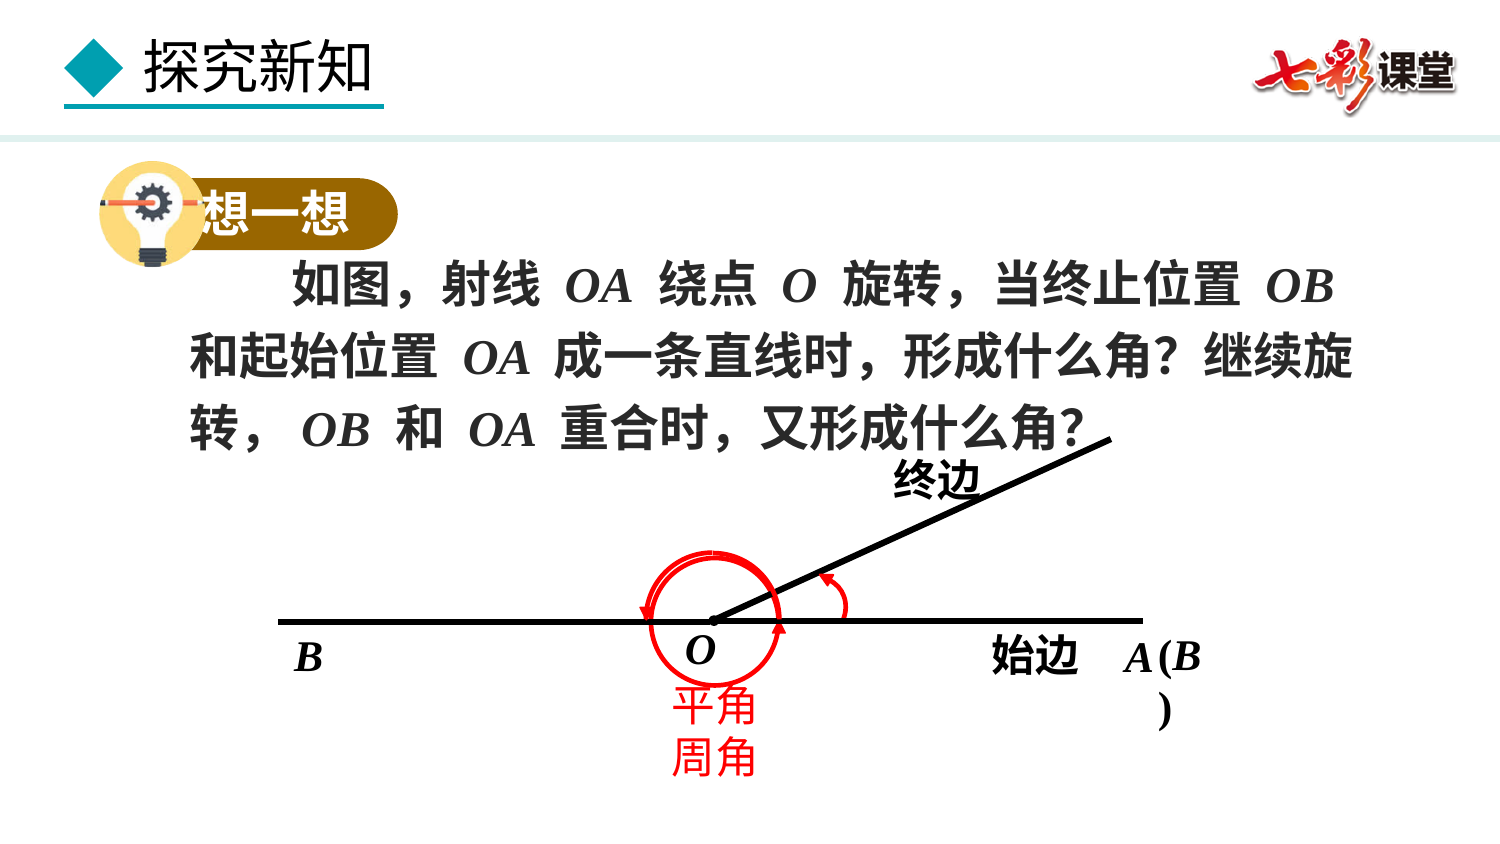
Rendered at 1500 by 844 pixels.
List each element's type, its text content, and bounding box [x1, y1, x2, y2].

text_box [784, 613, 1188, 689]
picture [1249, 32, 1461, 118]
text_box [711, 438, 1112, 611]
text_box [98, 160, 420, 268]
text_box 平角 [656, 695, 815, 738]
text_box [639, 552, 780, 687]
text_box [787, 570, 846, 611]
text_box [785, 615, 1144, 626]
text_box 周角 [656, 722, 791, 790]
text_box (B) [1143, 619, 1221, 739]
text_box 如图，射线 OA 绕点 O 旋转，当终止位置 OB 和起始位置 OA 成一条直线时，形成什么角？继续旋转，OB 和 OA 重合时，又形成什么角？ [174, 232, 1407, 464]
text_box B [279, 630, 357, 688]
